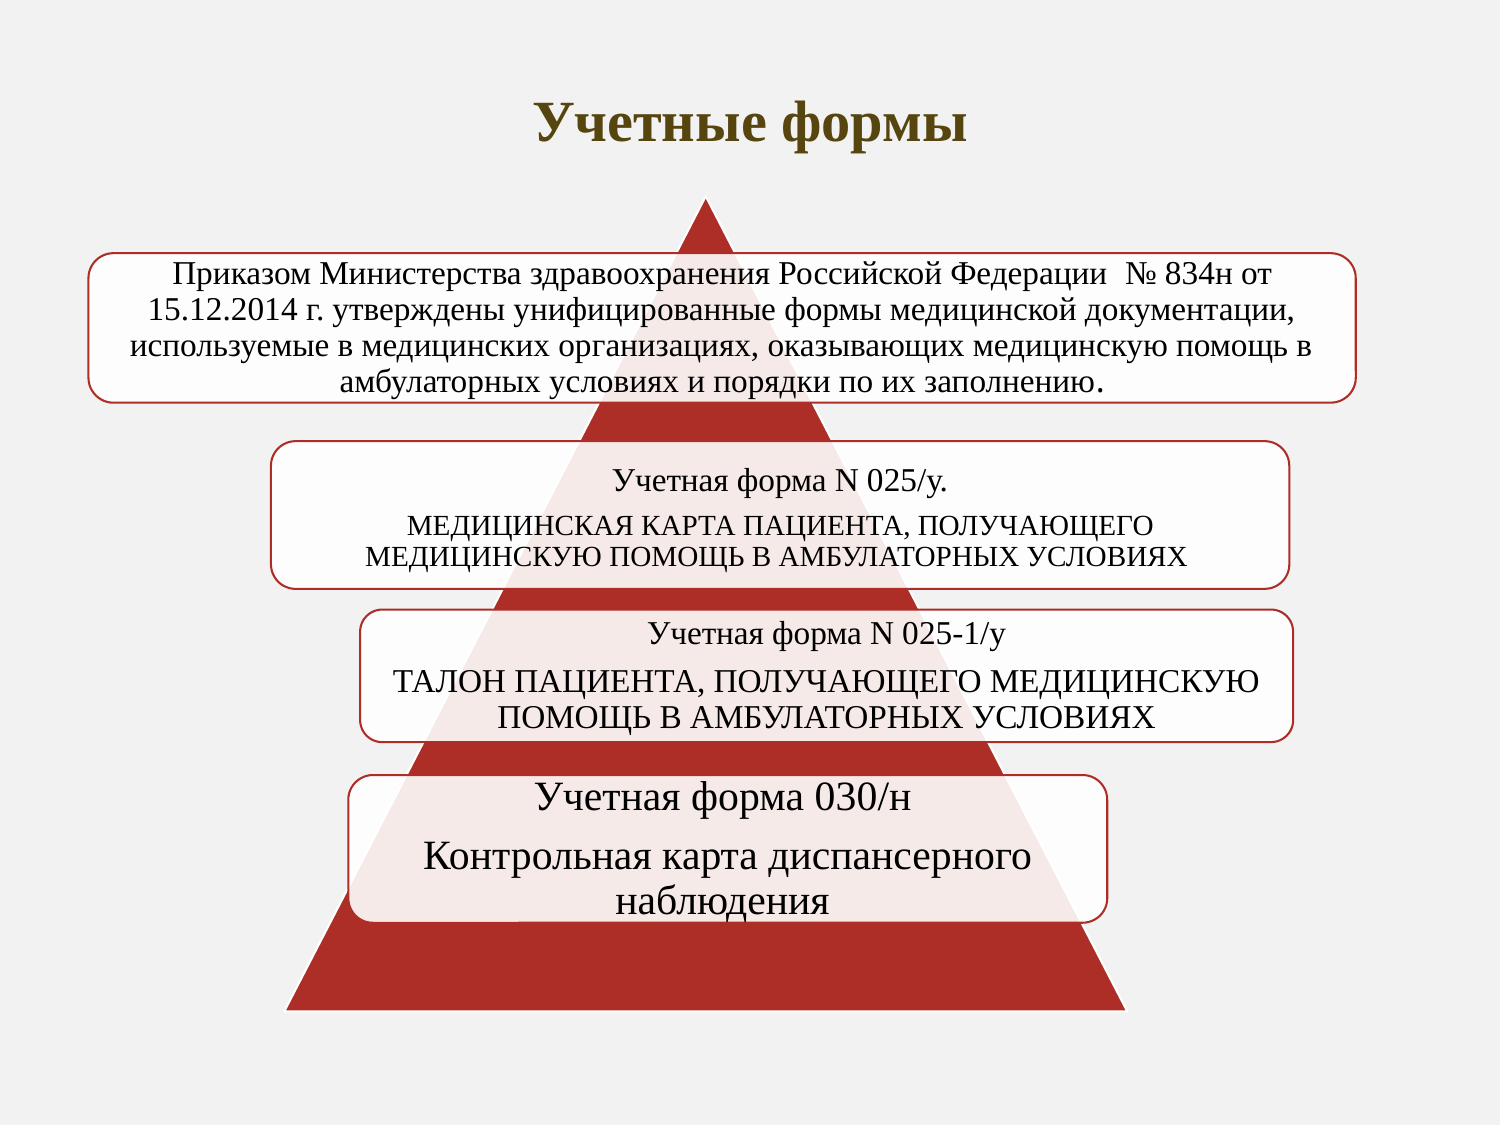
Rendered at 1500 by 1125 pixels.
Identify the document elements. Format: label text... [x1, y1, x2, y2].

title Учетные формы [75, 50, 1425, 161]
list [64, 196, 1451, 1012]
